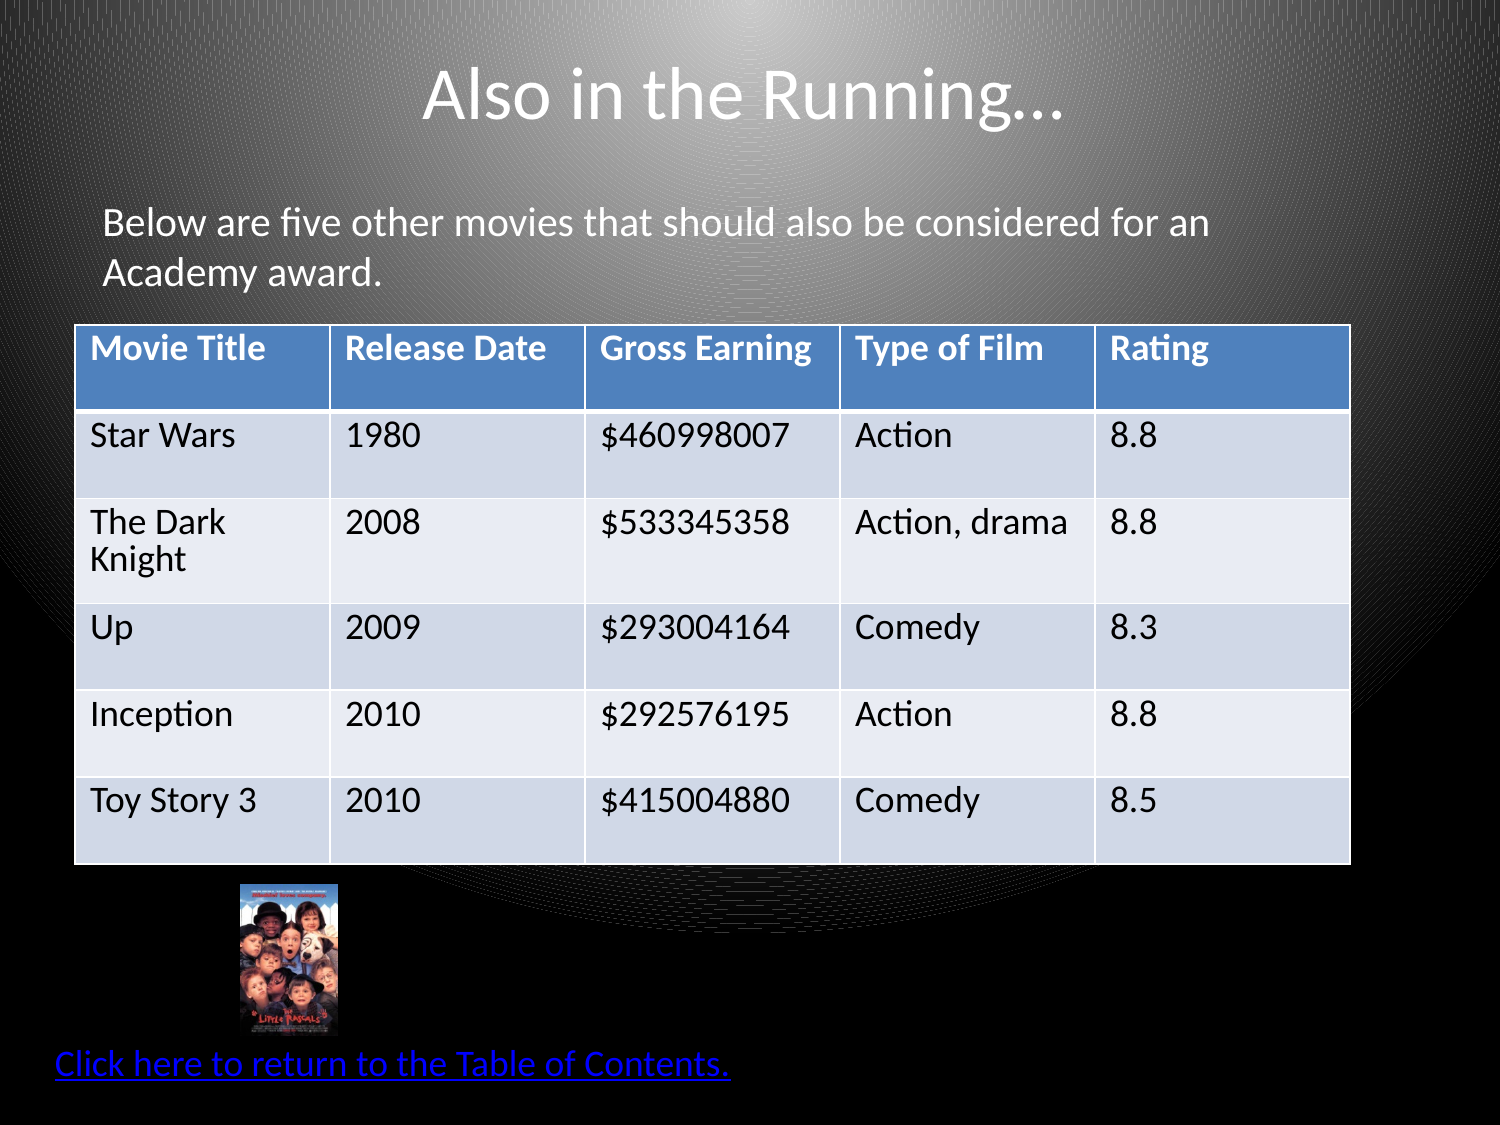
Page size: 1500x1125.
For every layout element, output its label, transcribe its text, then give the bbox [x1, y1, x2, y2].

table_cell Action, drama [841, 499, 1094, 603]
picture [240, 883, 338, 1036]
table_cell $533345358 [586, 499, 839, 603]
table_cell Action [841, 691, 1094, 776]
table_cell 8.8 [1096, 414, 1349, 498]
table_cell Inception [76, 691, 329, 776]
text_box Also in the Running… [37, 37, 1450, 143]
table_header Rating [1096, 326, 1349, 409]
table_cell Action [841, 414, 1094, 498]
table_cell Toy Story 3 [76, 778, 329, 863]
table_cell 8.5 [1096, 778, 1349, 863]
table_cell Star Wars [76, 414, 329, 498]
table_header Gross Earning [586, 326, 839, 409]
table_header Type of Film [841, 326, 1094, 409]
table_cell 2009 [331, 604, 584, 689]
table_cell 2010 [331, 778, 584, 863]
table_cell 8.8 [1096, 499, 1349, 603]
table_header Release Date [331, 326, 584, 409]
table_cell The Dark Knight [76, 499, 329, 603]
table_cell 2010 [331, 691, 584, 776]
table_cell $415004880 [586, 778, 839, 863]
table_cell Comedy [841, 778, 1094, 863]
text_box Click here to return to the Table of Contents. [40, 1031, 746, 1091]
table_header Movie Title [76, 326, 329, 409]
table_cell 8.8 [1096, 691, 1349, 776]
table_cell $293004164 [586, 604, 839, 689]
table_cell 1980 [331, 414, 584, 498]
table_cell Up [76, 604, 329, 689]
table_cell $292576195 [586, 691, 839, 776]
table_cell 2008 [331, 499, 584, 603]
table_cell $460998007 [586, 414, 839, 498]
text_box Below are five other movies that should also be considered for an Academy award. [87, 187, 1263, 303]
table_cell Comedy [841, 604, 1094, 689]
table_cell 8.3 [1096, 604, 1349, 689]
